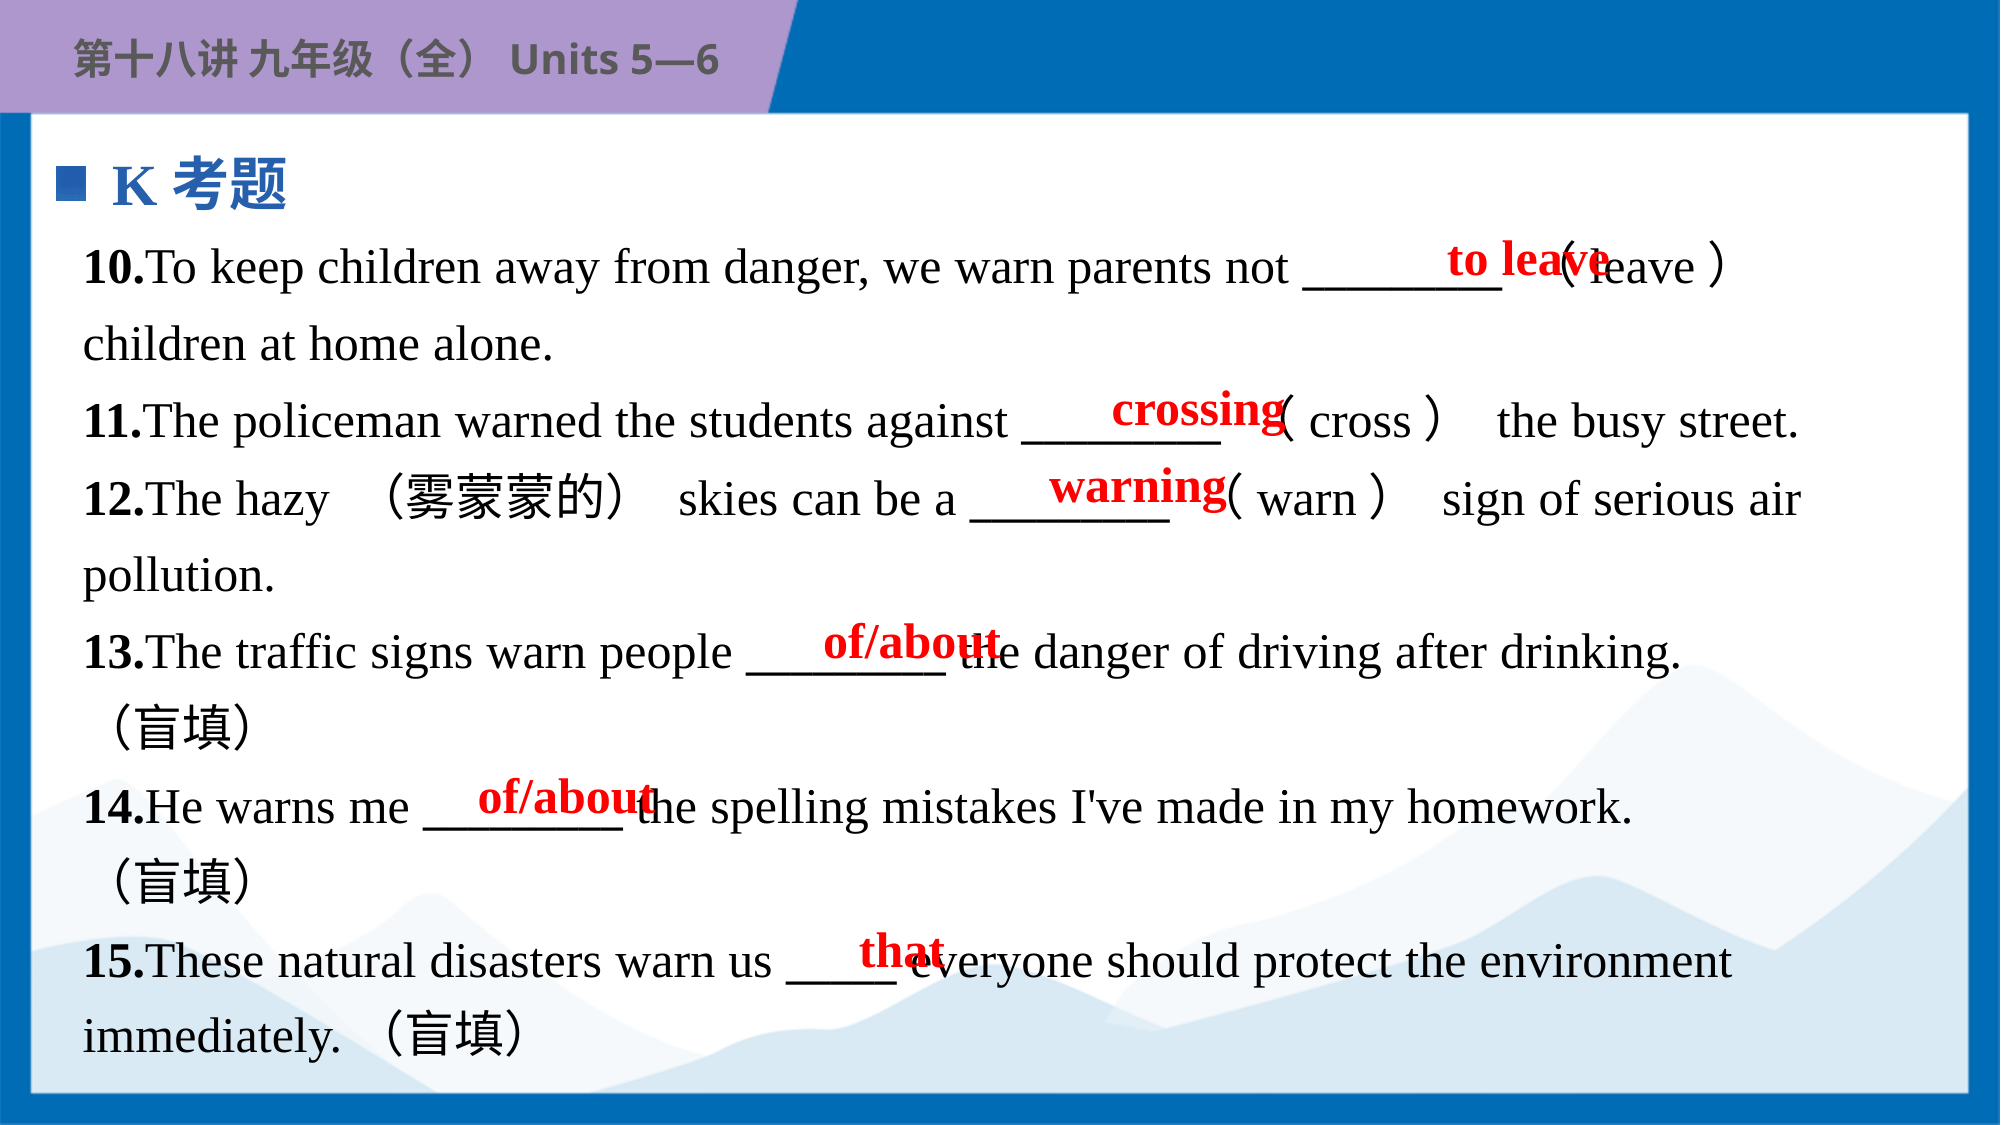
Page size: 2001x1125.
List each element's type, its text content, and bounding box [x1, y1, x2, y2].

text_box of/about [459, 750, 674, 818]
text_box K考题 [112, 146, 1917, 216]
picture [0, 0, 2000, 1125]
text_box warning [1031, 439, 1246, 508]
text_box to leave [1422, 210, 1635, 280]
text_box crossing [1093, 362, 1304, 431]
text_box that [840, 904, 964, 972]
text_box of/about [805, 596, 1020, 664]
text_box 10.To keep children away from danger, we warn parents not _________ （leave） children at home alone. 11.The policeman warned the students against _________ （cross） the busy street. 12.The hazy （雾蒙蒙的） skies can be a _________ （warn） sign of serious air pollution. 13.The traffic signs warn people _________ the danger of driving after drinking. （盲填） 14.He warns me _________ the spelling mistakes I've made in my homework. （盲填） 15.These natural disasters warn us _____ everyone should protect the environment immediately.（盲填） [82, 216, 1917, 1056]
